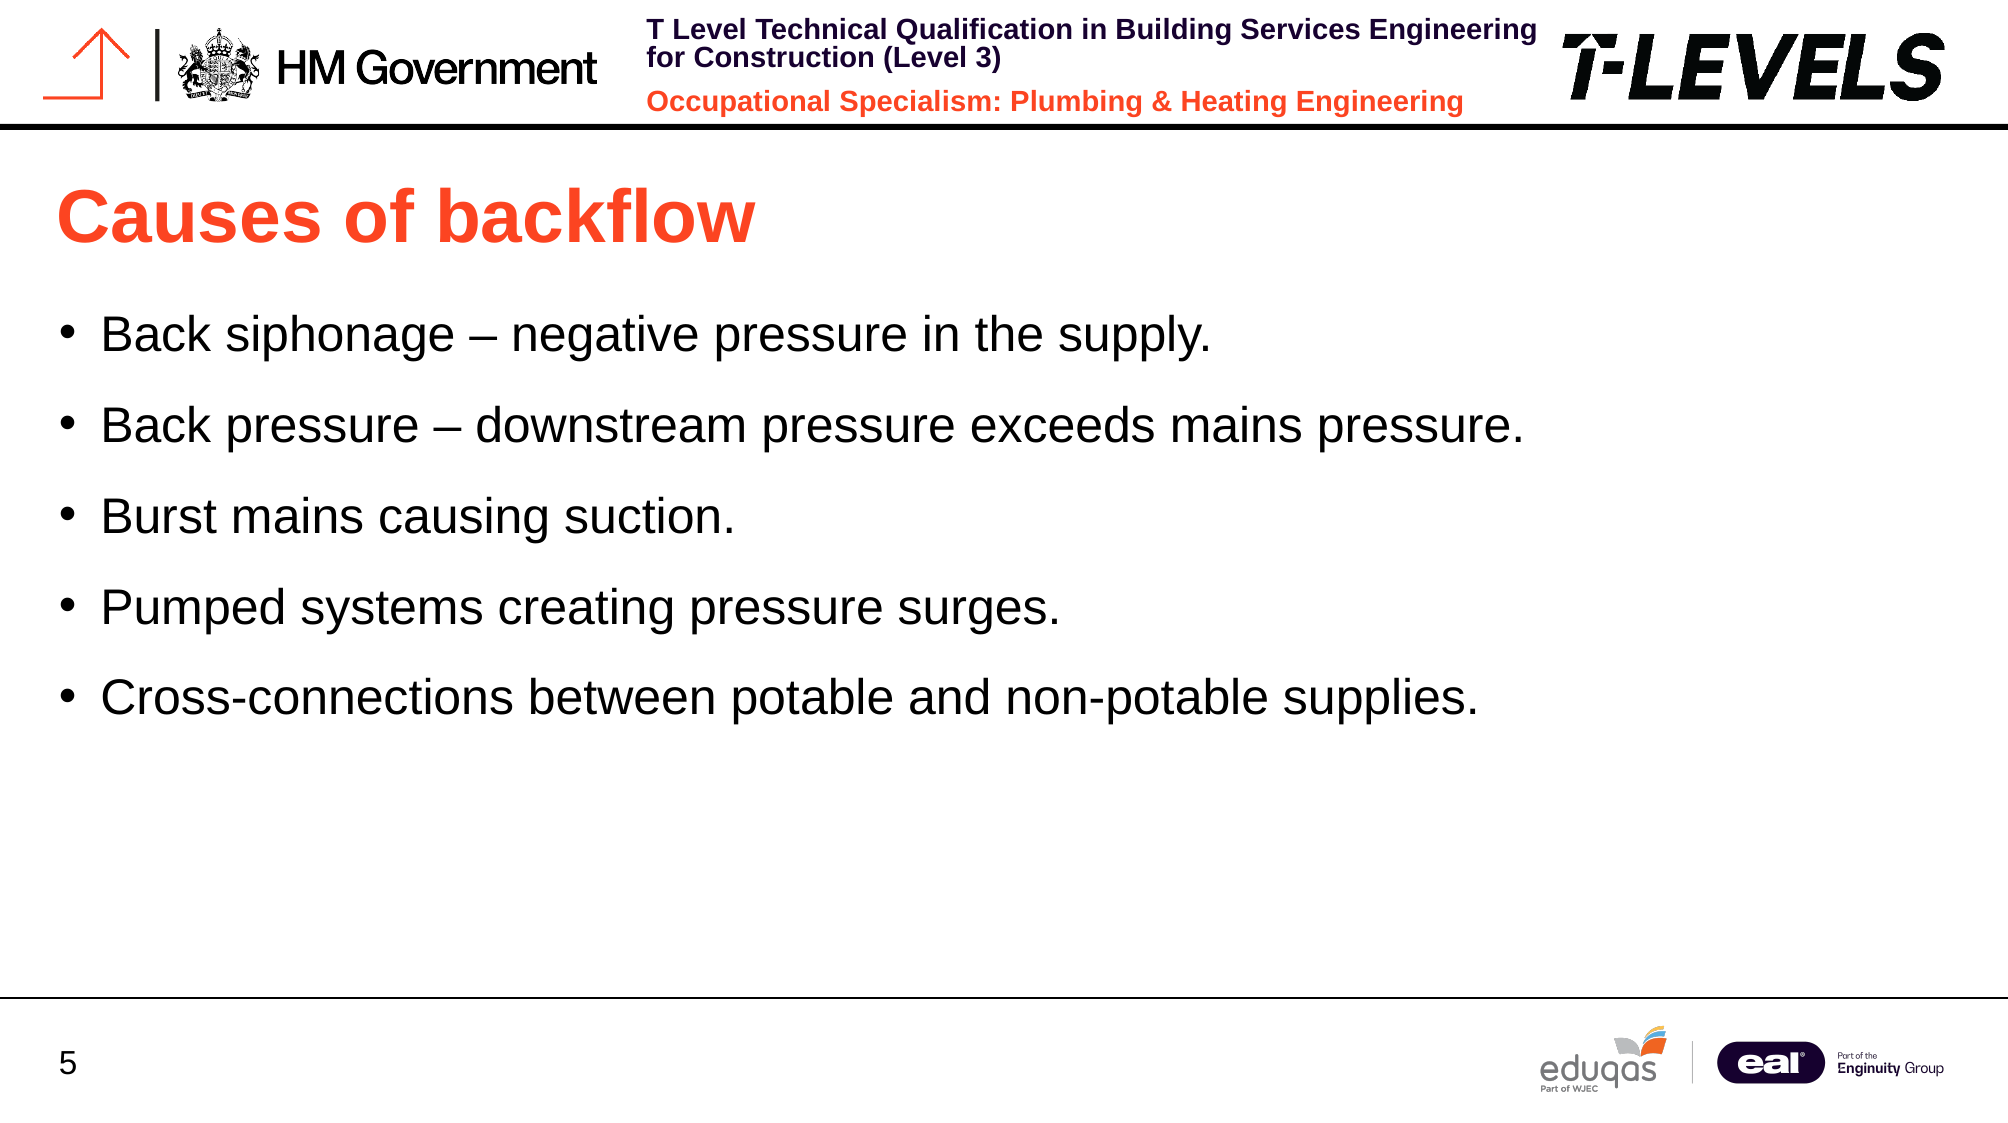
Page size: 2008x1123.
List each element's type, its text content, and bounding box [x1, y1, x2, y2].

picture [1543, 25, 1964, 108]
title Causes of backflow [41, 111, 1949, 314]
list Back siphonage – negative pressure in the supply. Back pressure – downstream pressure exceeds mains pressure. Burst mains causing suction. Pumped systems creating pressure surges. Cross-connections between potable and non-potable supplies. [59, 295, 1957, 975]
picture [1535, 1021, 1949, 1097]
picture [155, 28, 597, 102]
picture [38, 27, 136, 100]
